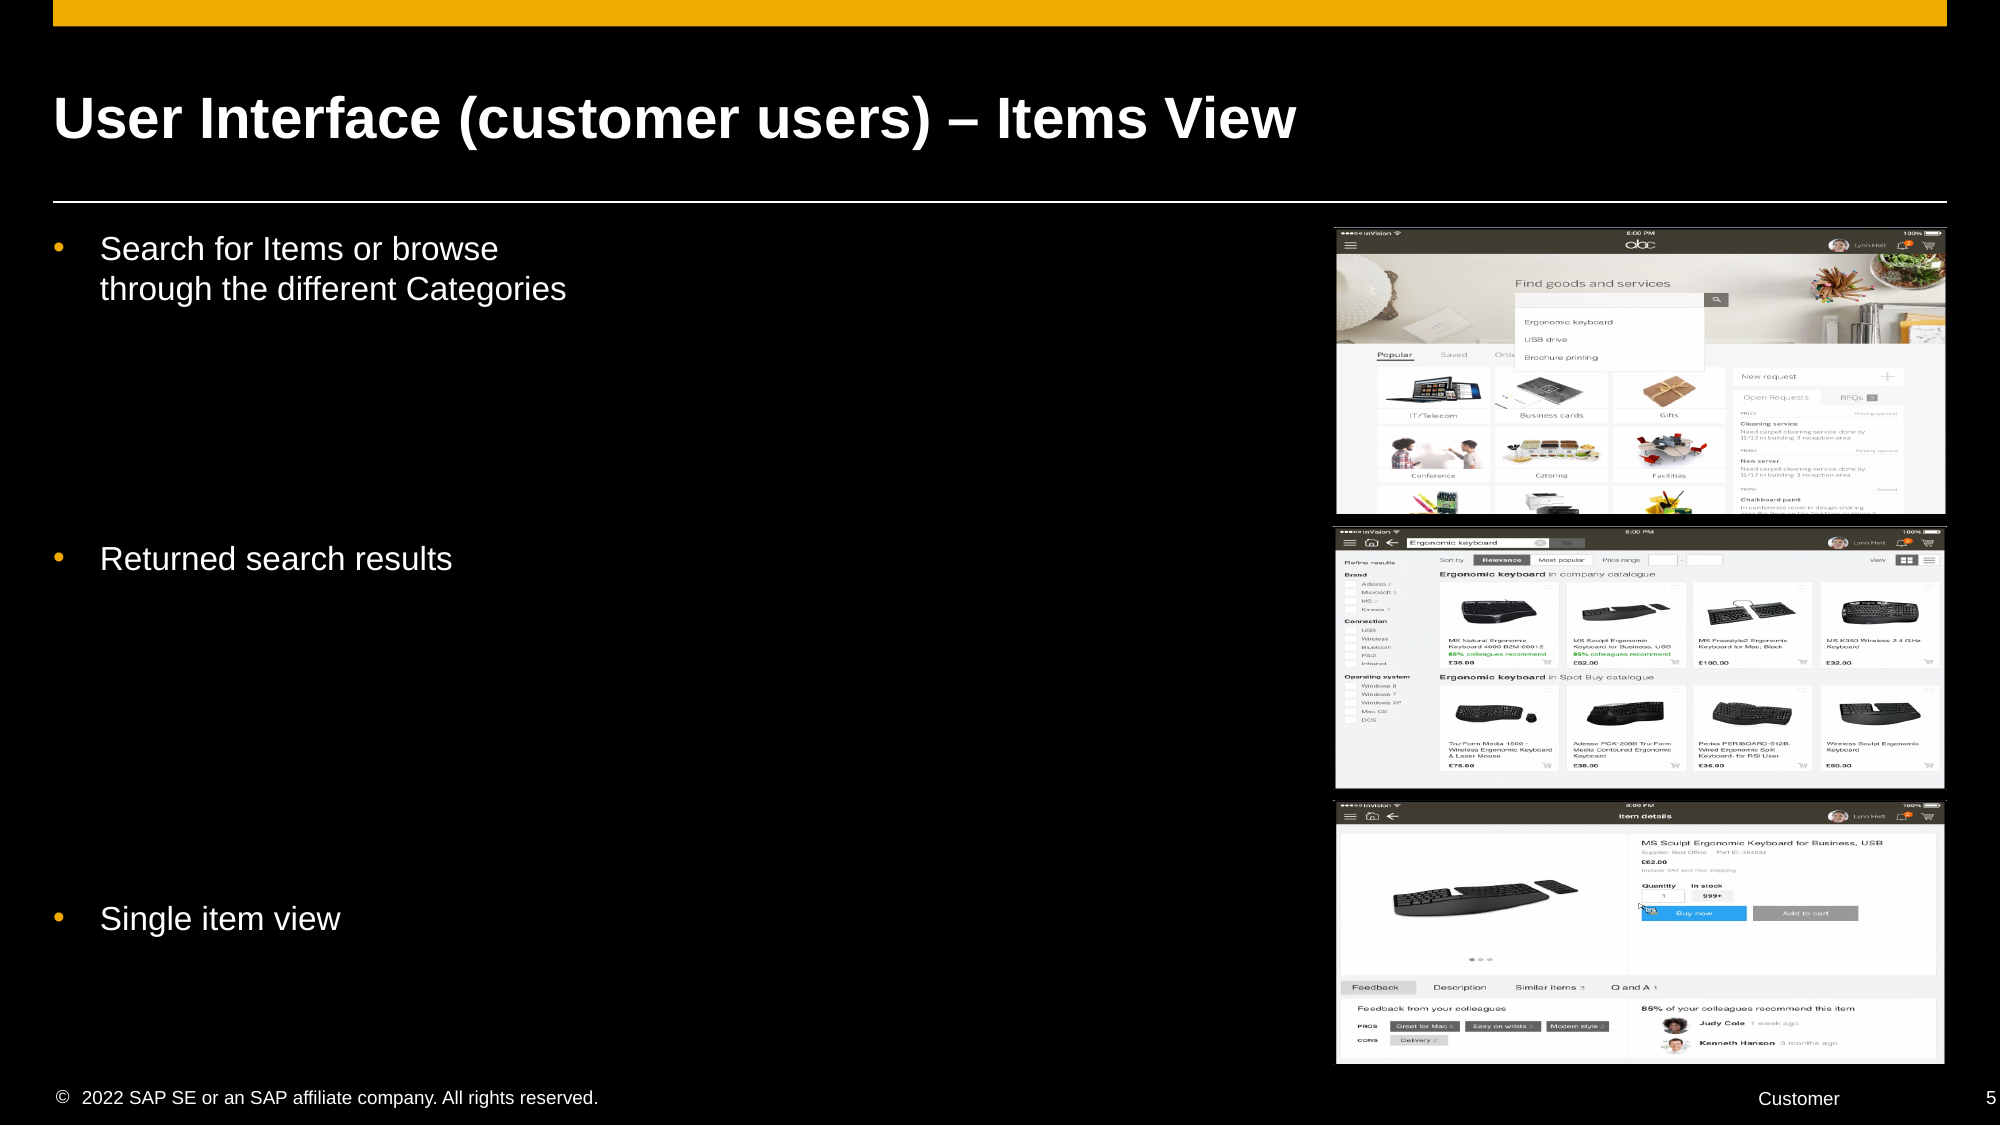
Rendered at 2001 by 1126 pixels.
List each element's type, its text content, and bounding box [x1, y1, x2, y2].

picture [1333, 525, 1948, 791]
picture [1333, 800, 1948, 1065]
list Search for Items or browse through the different Categories Returned search results Single item view [53, 227, 617, 1065]
title User Interface (customer users) – Items View [53, 53, 1947, 178]
picture [1333, 227, 1948, 516]
